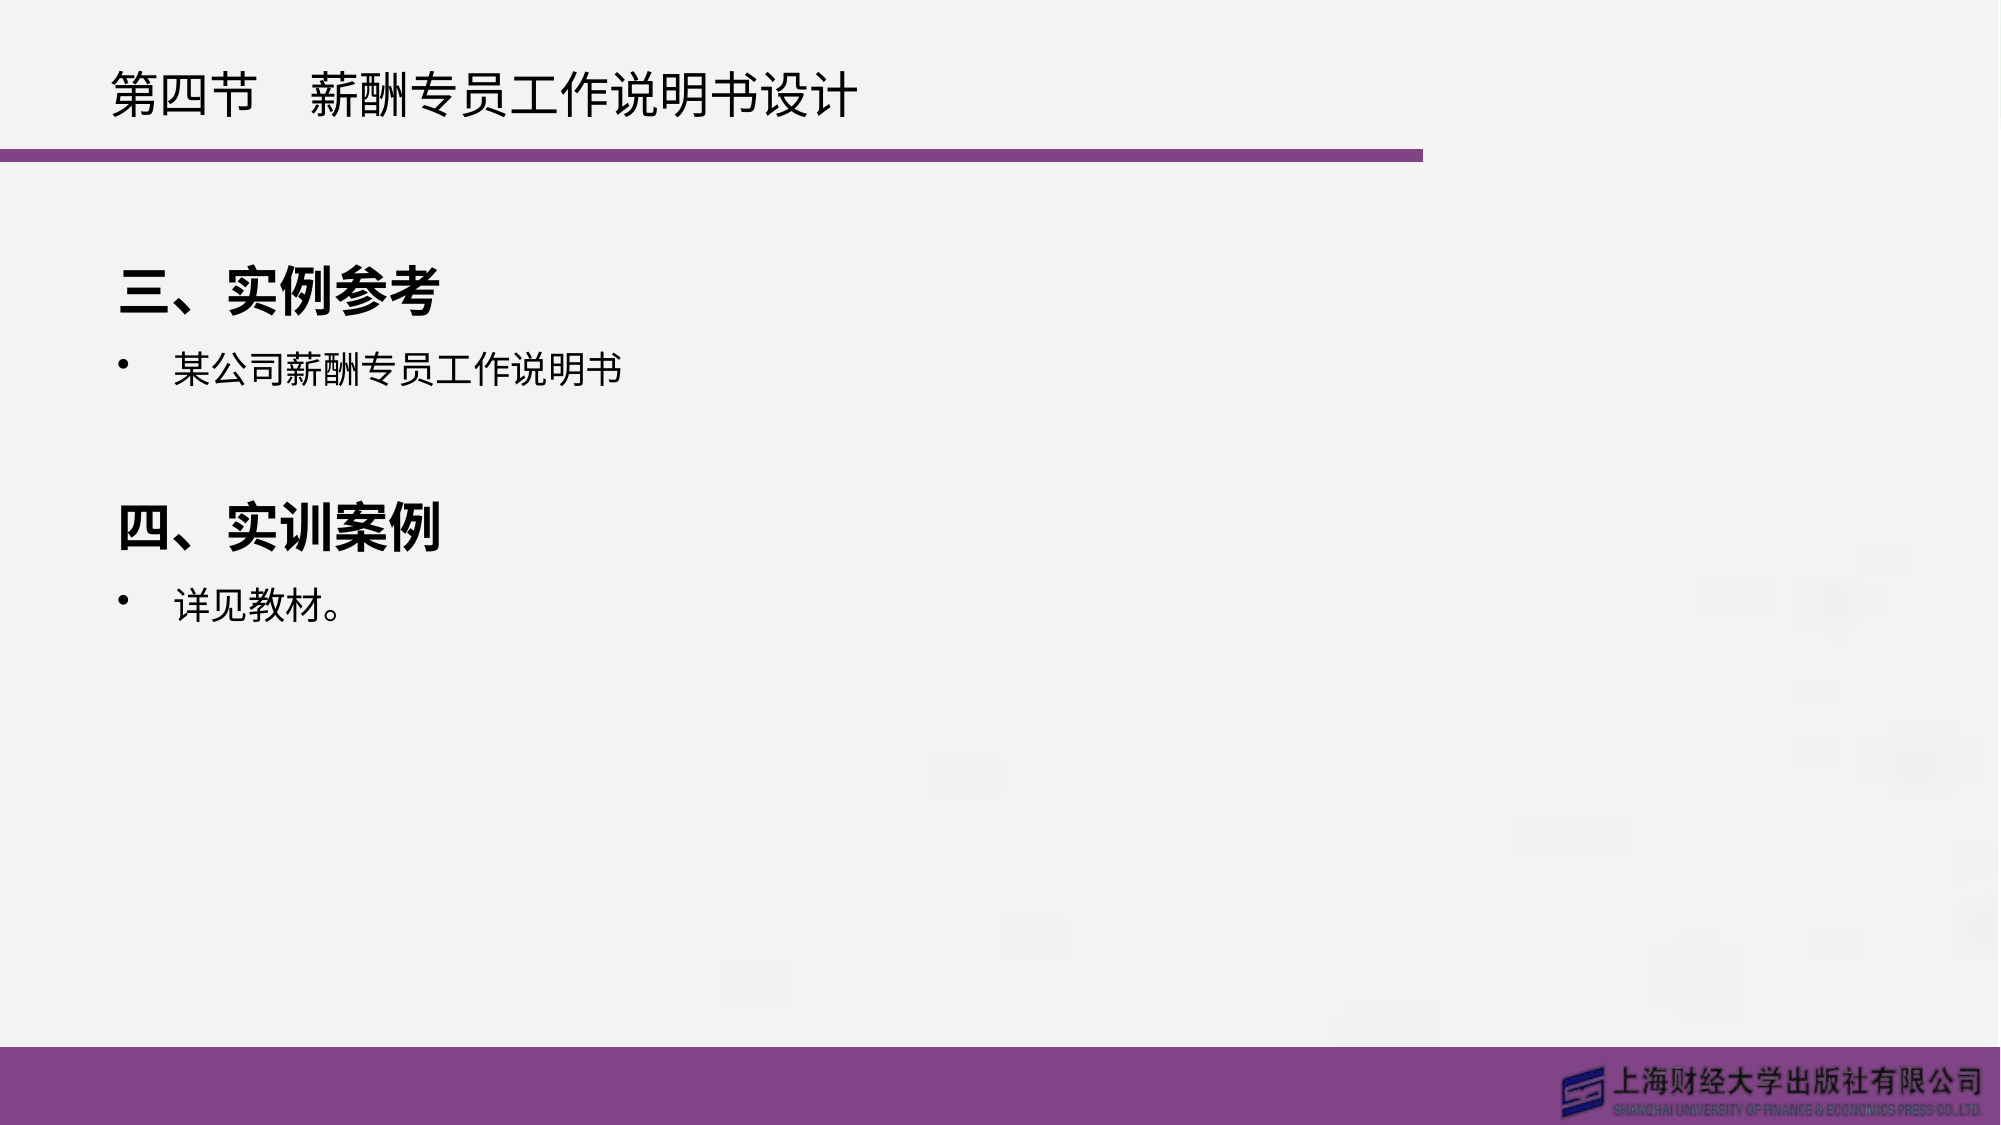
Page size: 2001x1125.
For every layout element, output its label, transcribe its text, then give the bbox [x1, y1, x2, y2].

list 三、实例参考 某公司薪酬专员工作说明书 四、实训案例 详见教材。 [102, 233, 1898, 1032]
title 第四节 薪酬专员工作说明书设计 [94, 42, 1451, 146]
picture [0, 0, 2001, 1125]
